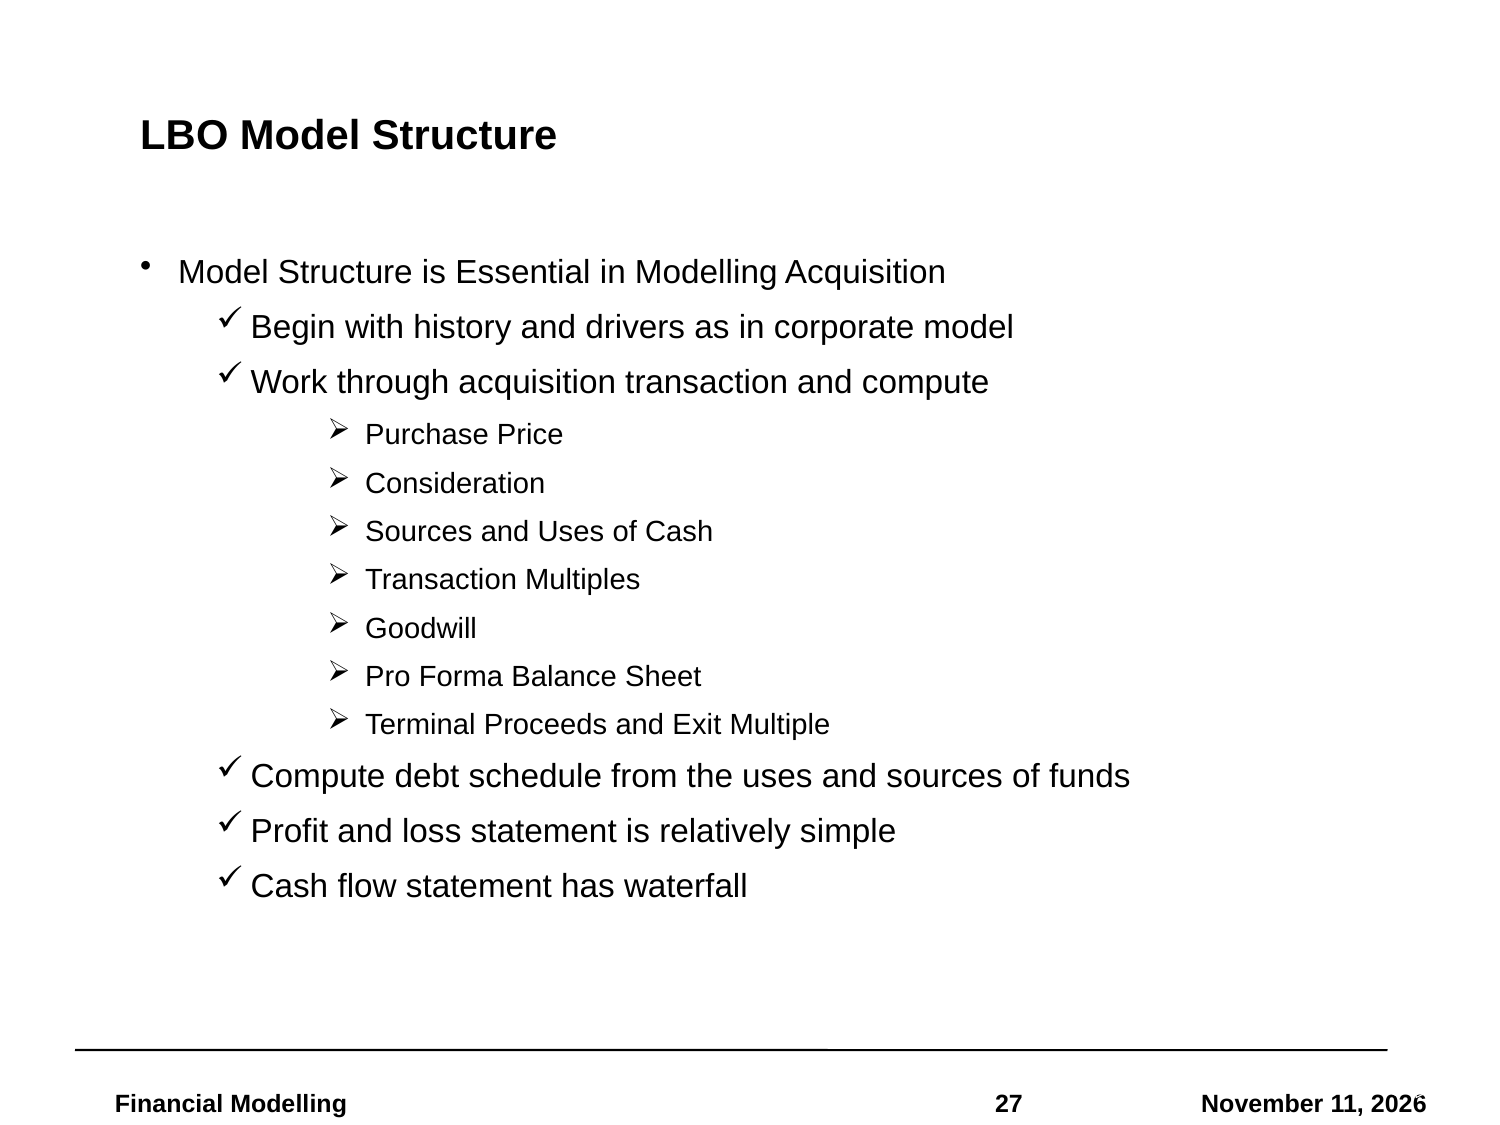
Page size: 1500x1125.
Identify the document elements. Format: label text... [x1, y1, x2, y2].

list Model Structure is Essential in Modelling Acquisition Begin with history and drivers as in corporate model Work through acquisition transaction and compute Purchase Price Consideration Sources and Uses of Cash Transaction Multiples Goodwill Pro Forma Balance Sheet Terminal Proceeds and Exit Multiple Compute debt schedule from the uses and sources of funds Profit and loss statement is relatively simple Cash flow statement has waterfall [124, 249, 1413, 1001]
title LBO Model Structure [124, 99, 1413, 226]
